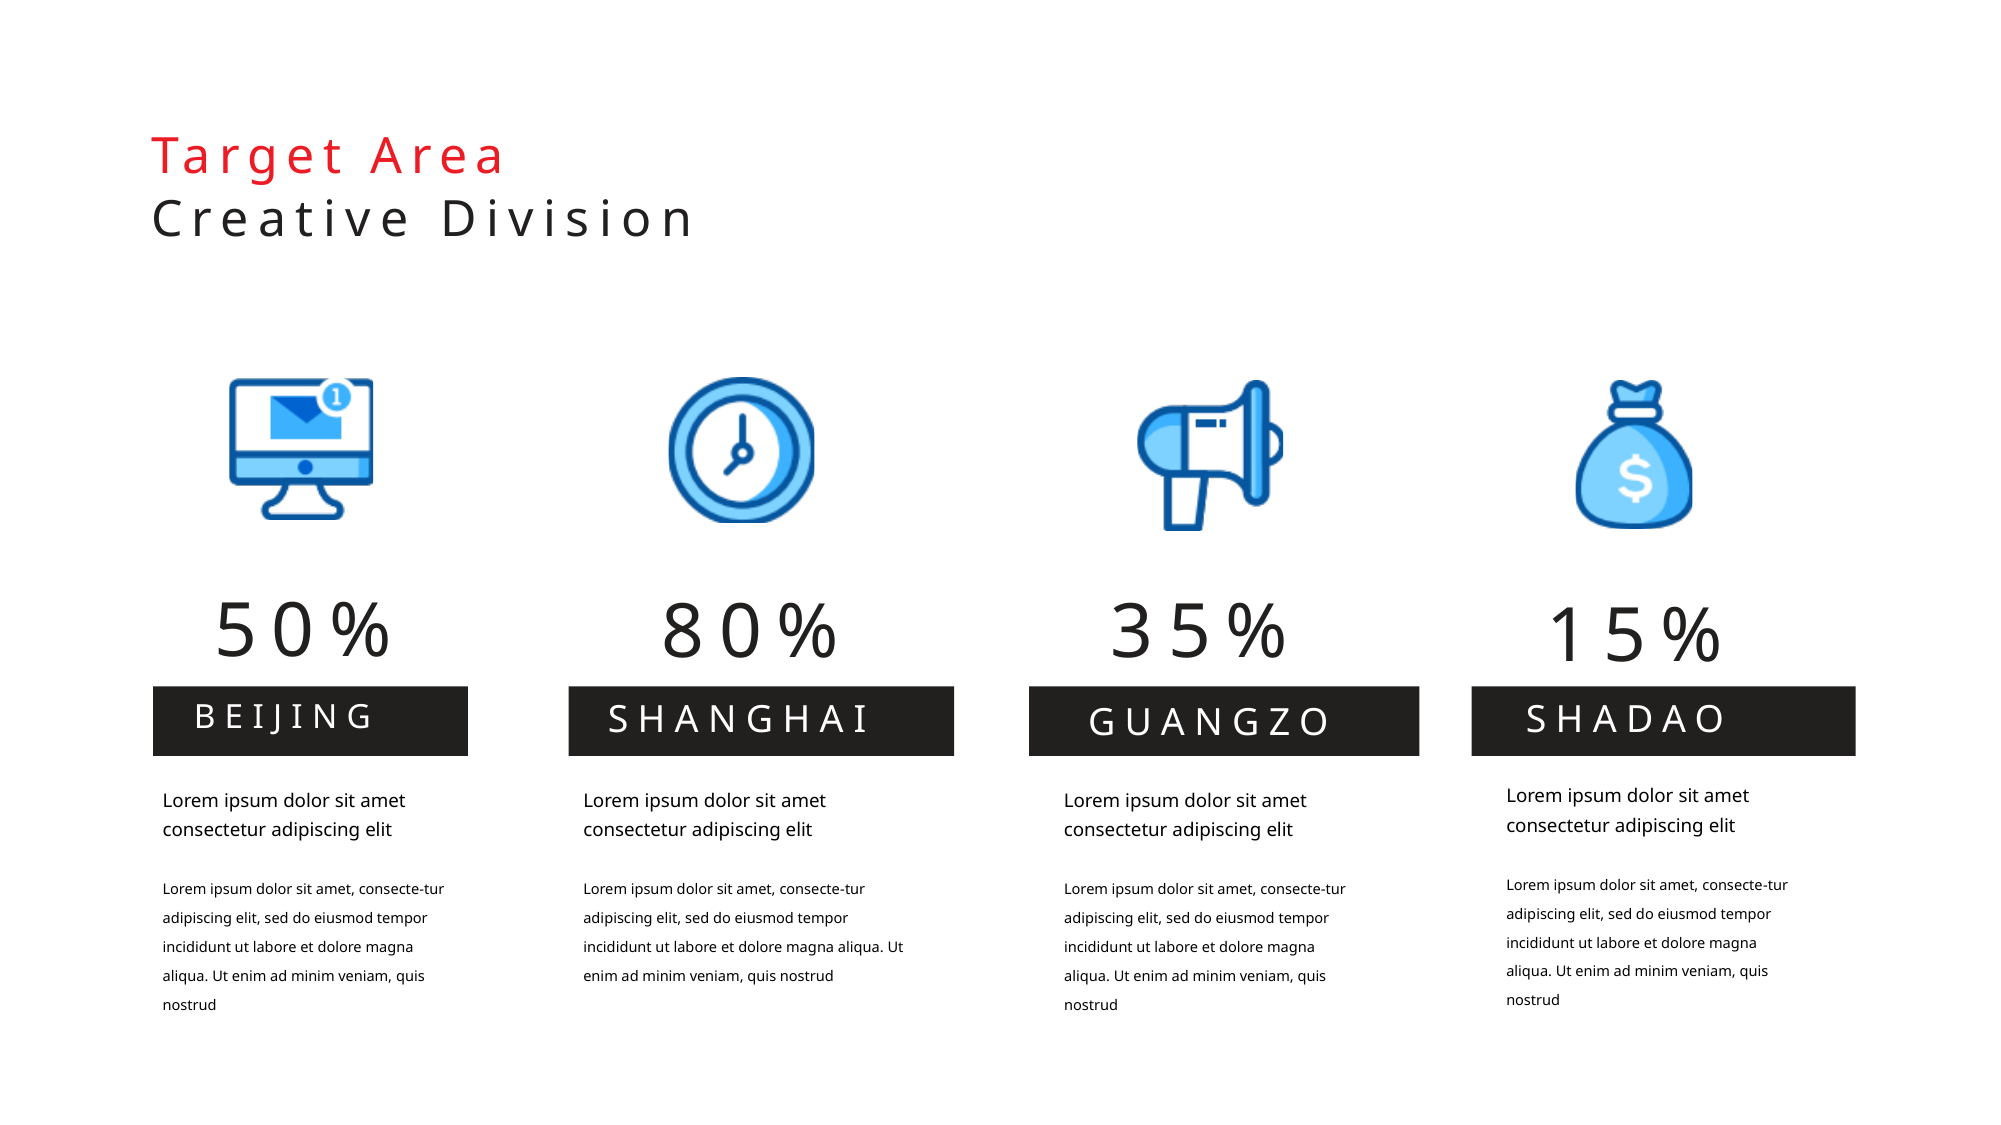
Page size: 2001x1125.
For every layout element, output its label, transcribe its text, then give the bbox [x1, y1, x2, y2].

picture [229, 377, 374, 520]
text_box 80% [587, 575, 914, 681]
text_box Lorem ipsum dolor sit amet consectetur adipiscing elit [147, 774, 455, 848]
picture [1575, 380, 1693, 529]
text_box Lorem ipsum dolor sit amet consectetur adipiscing elit [1491, 769, 1830, 844]
text_box Lorem ipsum dolor sit amet, consecte-tur adipiscing elit, sed do eiusmod tempor incididunt ut labore et dolore magna aliqua. Ut enim ad minim veniam, quis nostrud [568, 861, 928, 992]
text_box 50% [139, 573, 467, 679]
text_box Lorem ipsum dolor sit amet consectetur adipiscing elit [568, 774, 928, 848]
text_box Lorem ipsum dolor sit amet, consecte-tur adipiscing elit, sed do eiusmod tempor incididunt ut labore et dolore magna aliqua. Ut enim ad minim veniam, quis nostrud [1049, 861, 1370, 1021]
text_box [1471, 686, 1856, 756]
text_box Creative Division [136, 179, 784, 255]
picture [1137, 380, 1284, 531]
picture [668, 377, 815, 523]
text_box Lorem ipsum dolor sit amet, consecte-tur adipiscing elit, sed do eiusmod tempor incididunt ut labore et dolore magna aliqua. Ut enim ad minim veniam, quis nostrud [1491, 857, 1812, 1016]
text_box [568, 686, 982, 756]
text_box 35% [1036, 575, 1363, 681]
text_box Lorem ipsum dolor sit amet consectetur adipiscing elit [1049, 774, 1356, 848]
text_box 15% [1471, 578, 1799, 684]
text_box Lorem ipsum dolor sit amet, consecte-tur adipiscing elit, sed do eiusmod tempor incididunt ut labore et dolore magna aliqua. Ut enim ad minim veniam, quis nostrud [147, 861, 468, 1021]
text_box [153, 686, 489, 756]
text_box Target Area [136, 116, 613, 191]
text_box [1029, 686, 1467, 756]
